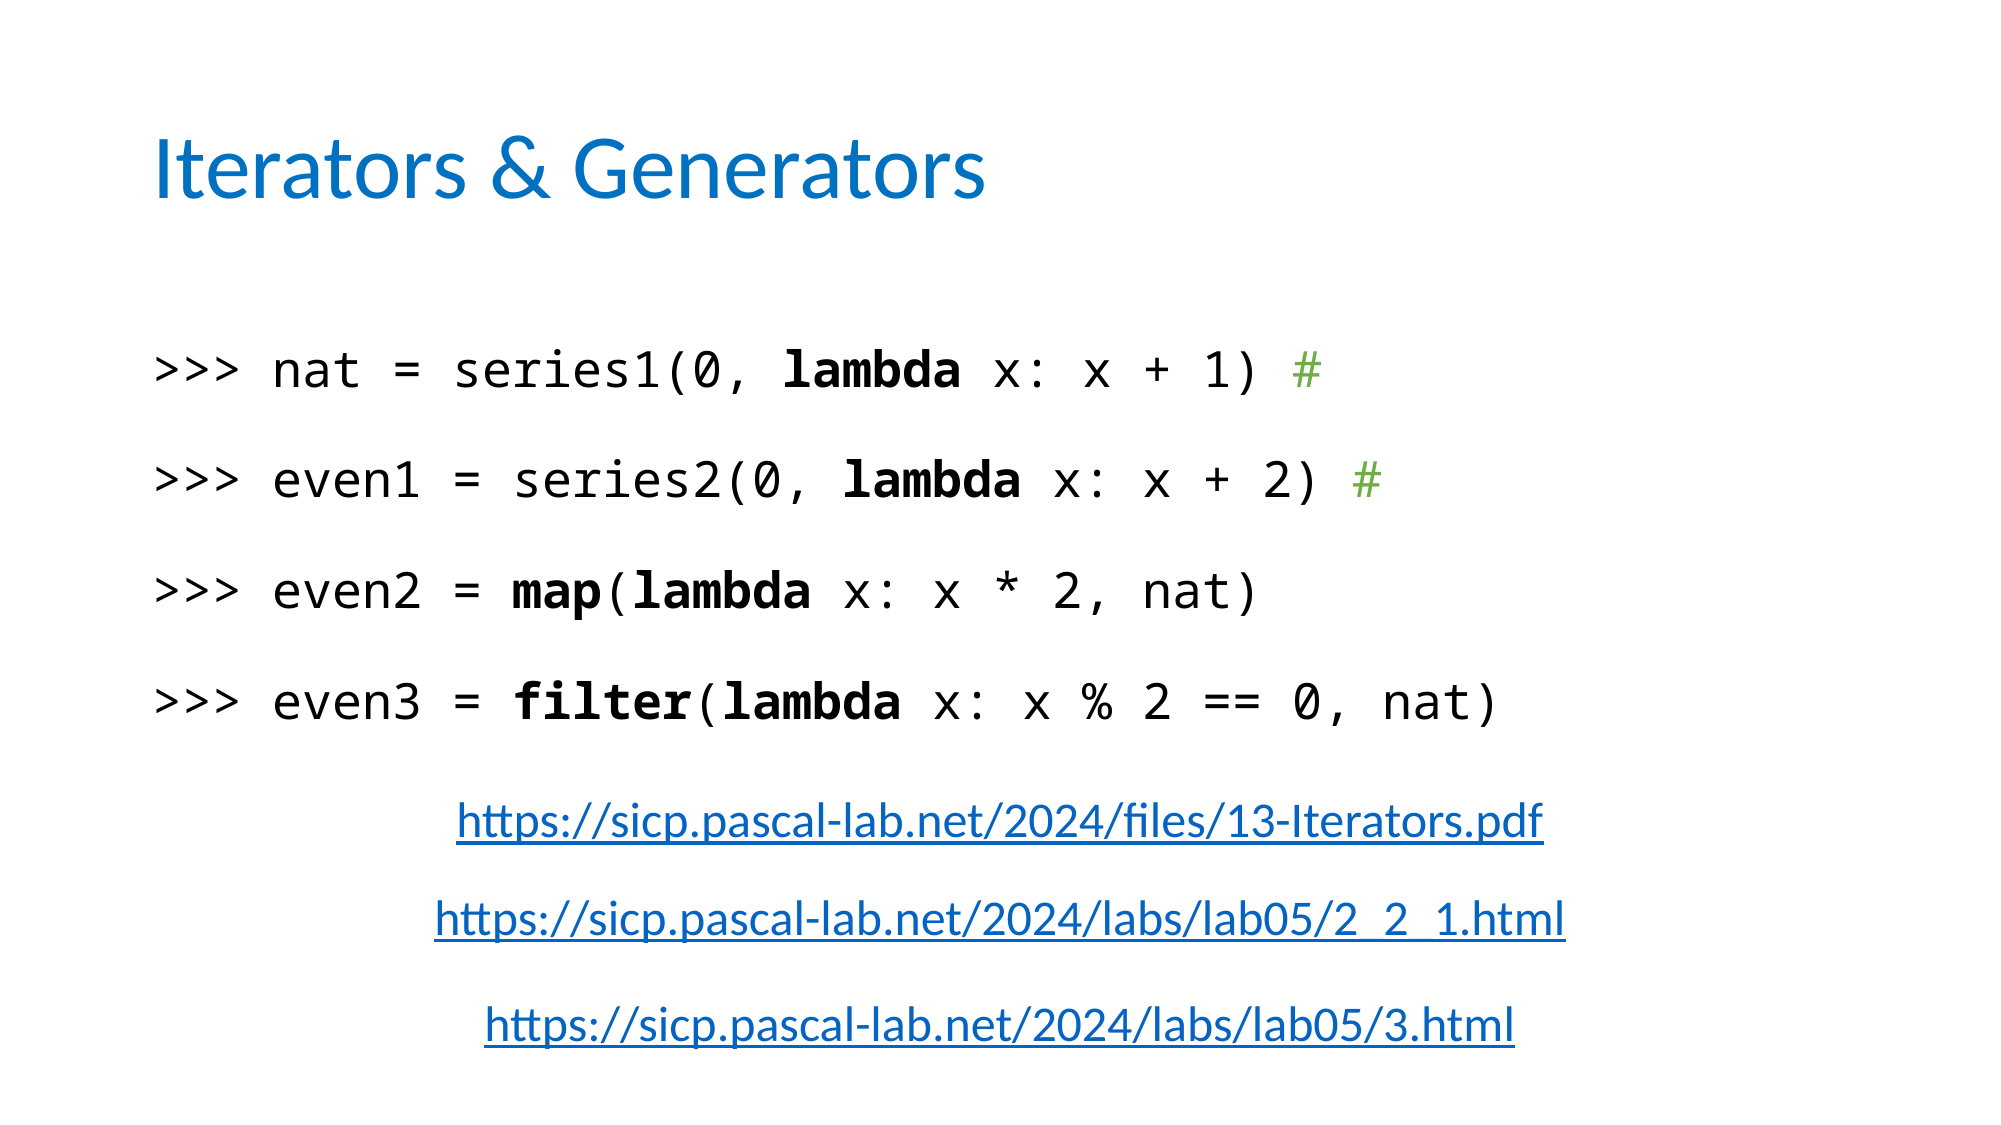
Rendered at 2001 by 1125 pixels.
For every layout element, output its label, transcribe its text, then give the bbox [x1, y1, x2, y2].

text_box https://sicp.pascal-lab.net/2024/files/13-Iterators.pdf [441, 780, 1559, 856]
title Iterators & Generators [137, 59, 1863, 278]
text_box https://sicp.pascal-lab.net/2024/labs/lab05/3.html [469, 984, 1531, 1059]
text_box https://sicp.pascal-lab.net/2024/labs/lab05/2_2_1.html [386, 878, 1614, 953]
